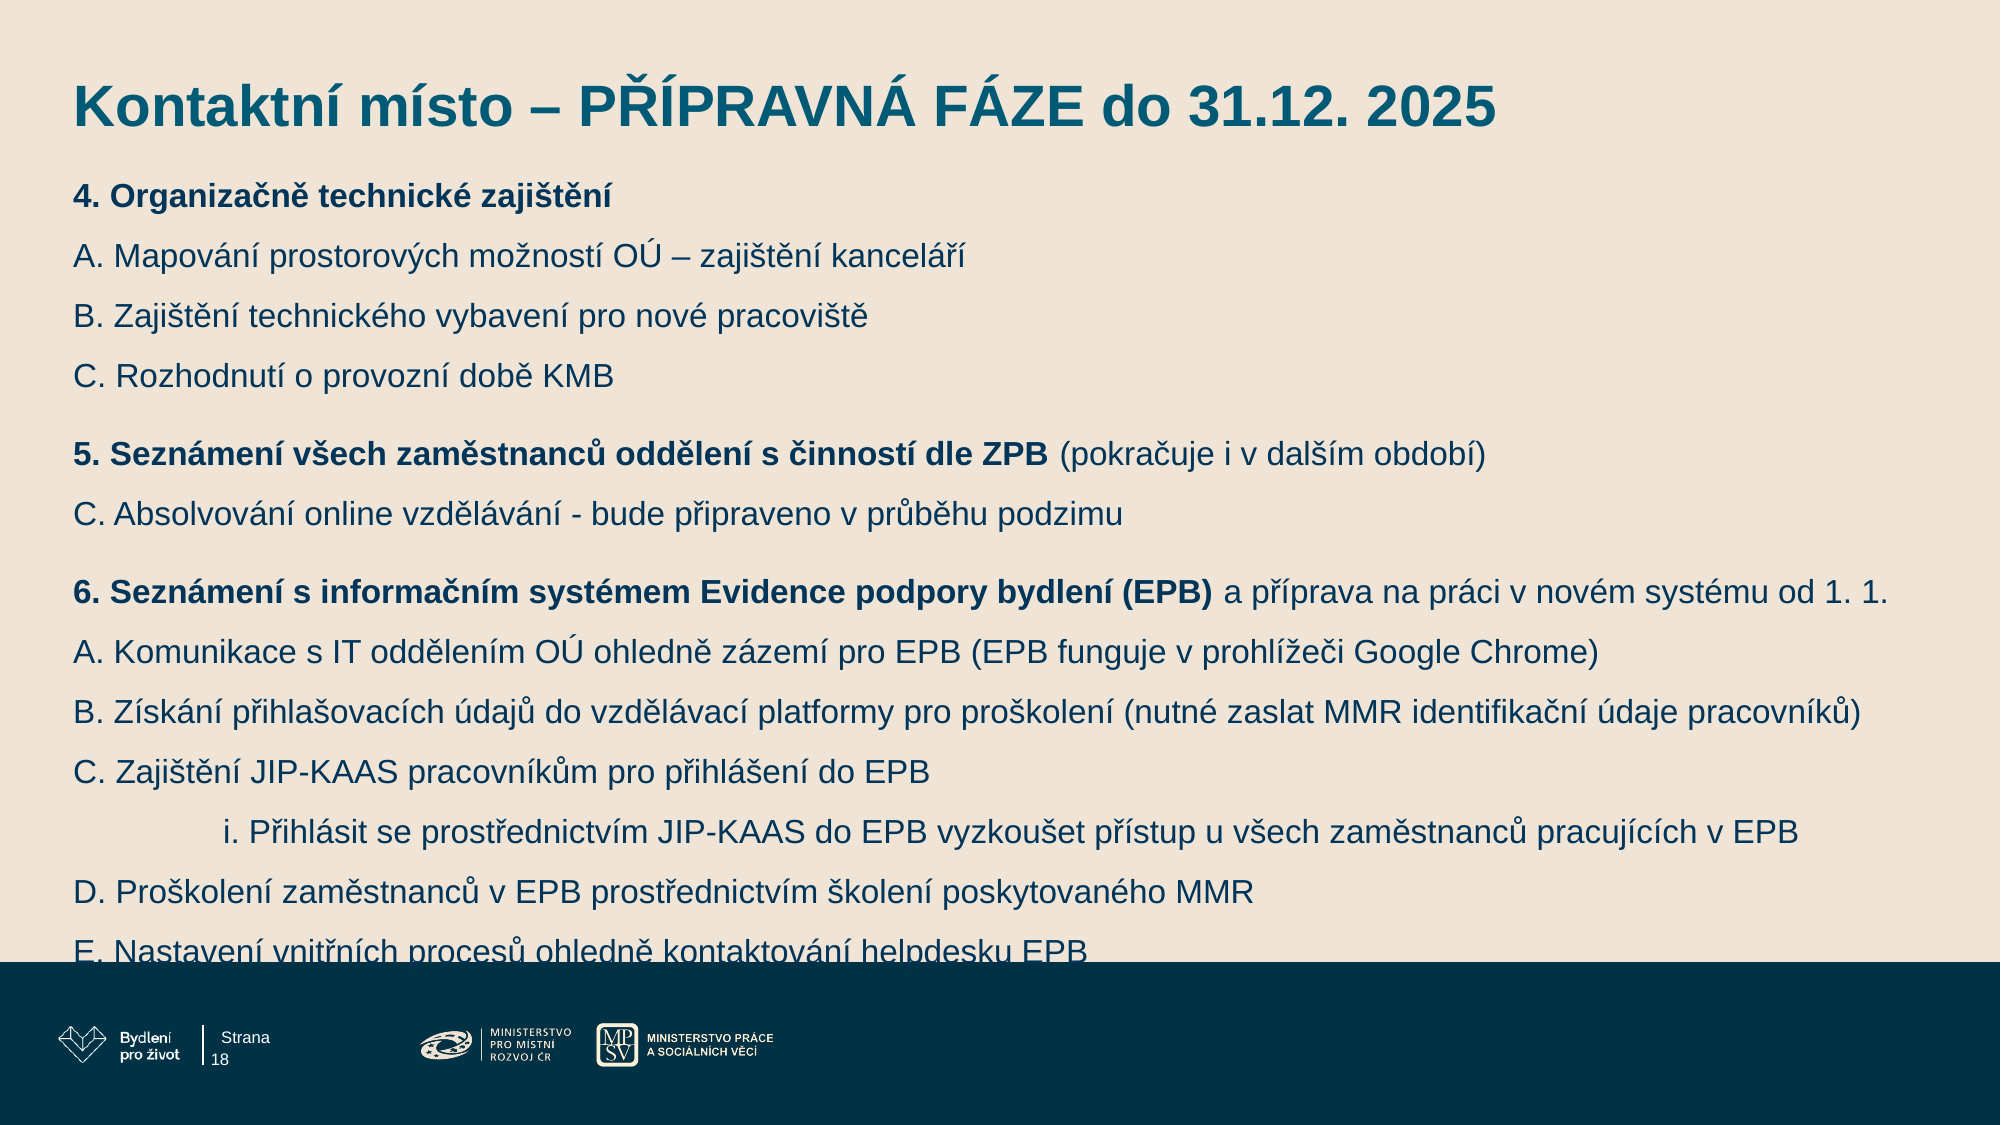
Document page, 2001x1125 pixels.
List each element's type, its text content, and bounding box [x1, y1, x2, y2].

picture [425, 1032, 472, 1055]
picture [422, 1042, 458, 1059]
picture [121, 1052, 126, 1062]
picture [148, 1049, 157, 1059]
text_box Kontaktní místo – PŘÍPRAVNÁ FÁZE do 31.12. 2025 [58, 60, 1942, 146]
text_box [0, 962, 2000, 1125]
picture [121, 1032, 131, 1042]
text_box 18 [195, 1040, 245, 1077]
text_box Strana [206, 1019, 340, 1054]
picture [597, 1024, 638, 1066]
text_box 4. Organizačně technické zajištění A. Mapování prostorových možností OÚ – zajištění kanceláří B. Zajištění technického vybavení pro nové pracoviště C. Rozhodnutí o provozní době KMB 5. Seznámení všech zaměstnanců oddělení s činností dle ZPB (pokračuje i v dalším období) C. Absolvování online vzdělávání - bude připraveno v průběhu podzimu 6. Seznámení s informačním systémem Evidence podpory bydlení (EPB) a příprava na práci v novém systému od 1. 1. A. Komunikace s IT oddělením OÚ ohledně zázemí pro EPB (EPB funguje v prohlížeči Google Chrome) B. Získání přihlašovacích údajů do vzdělávací platformy pro proškolení (nutné zaslat MMR identifikační údaje pracovníků) C. Zajištění JIP-KAAS pracovníkům pro přihlášení do EPB i. Přihlásit se prostřednictvím JIP-KAAS do EPB vyzkoušet přístup u všech zaměstnanců pracujících v EPB D. Proškolení zaměstnanců v EPB prostřednictvím školení poskytovaného MMR E. Nastavení vnitřních procesů ohledně kontaktování helpdesku EPB [58, 146, 1961, 978]
picture [648, 1035, 658, 1041]
